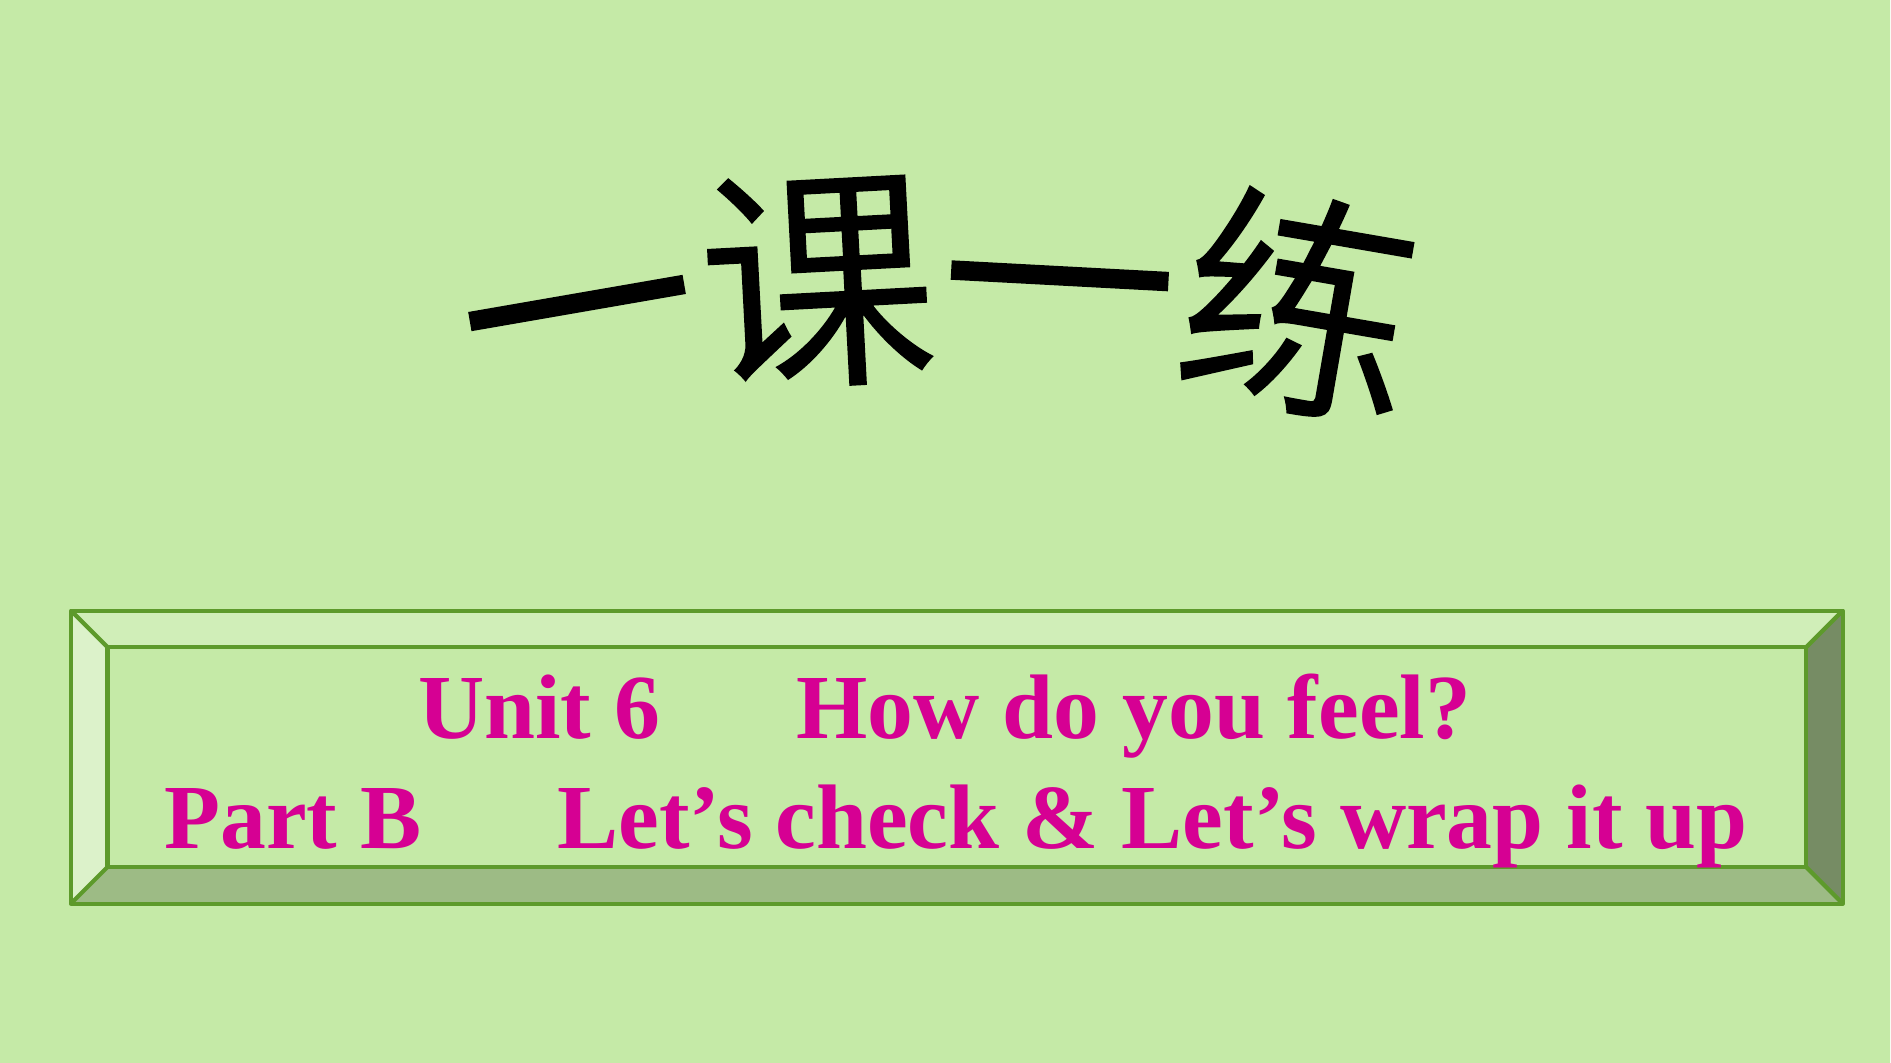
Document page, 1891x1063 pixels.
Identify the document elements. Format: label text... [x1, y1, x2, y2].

text_box Unit 6 How do you feel? Part B Let’s check & Let’s wrap it up [69, 609, 1845, 906]
